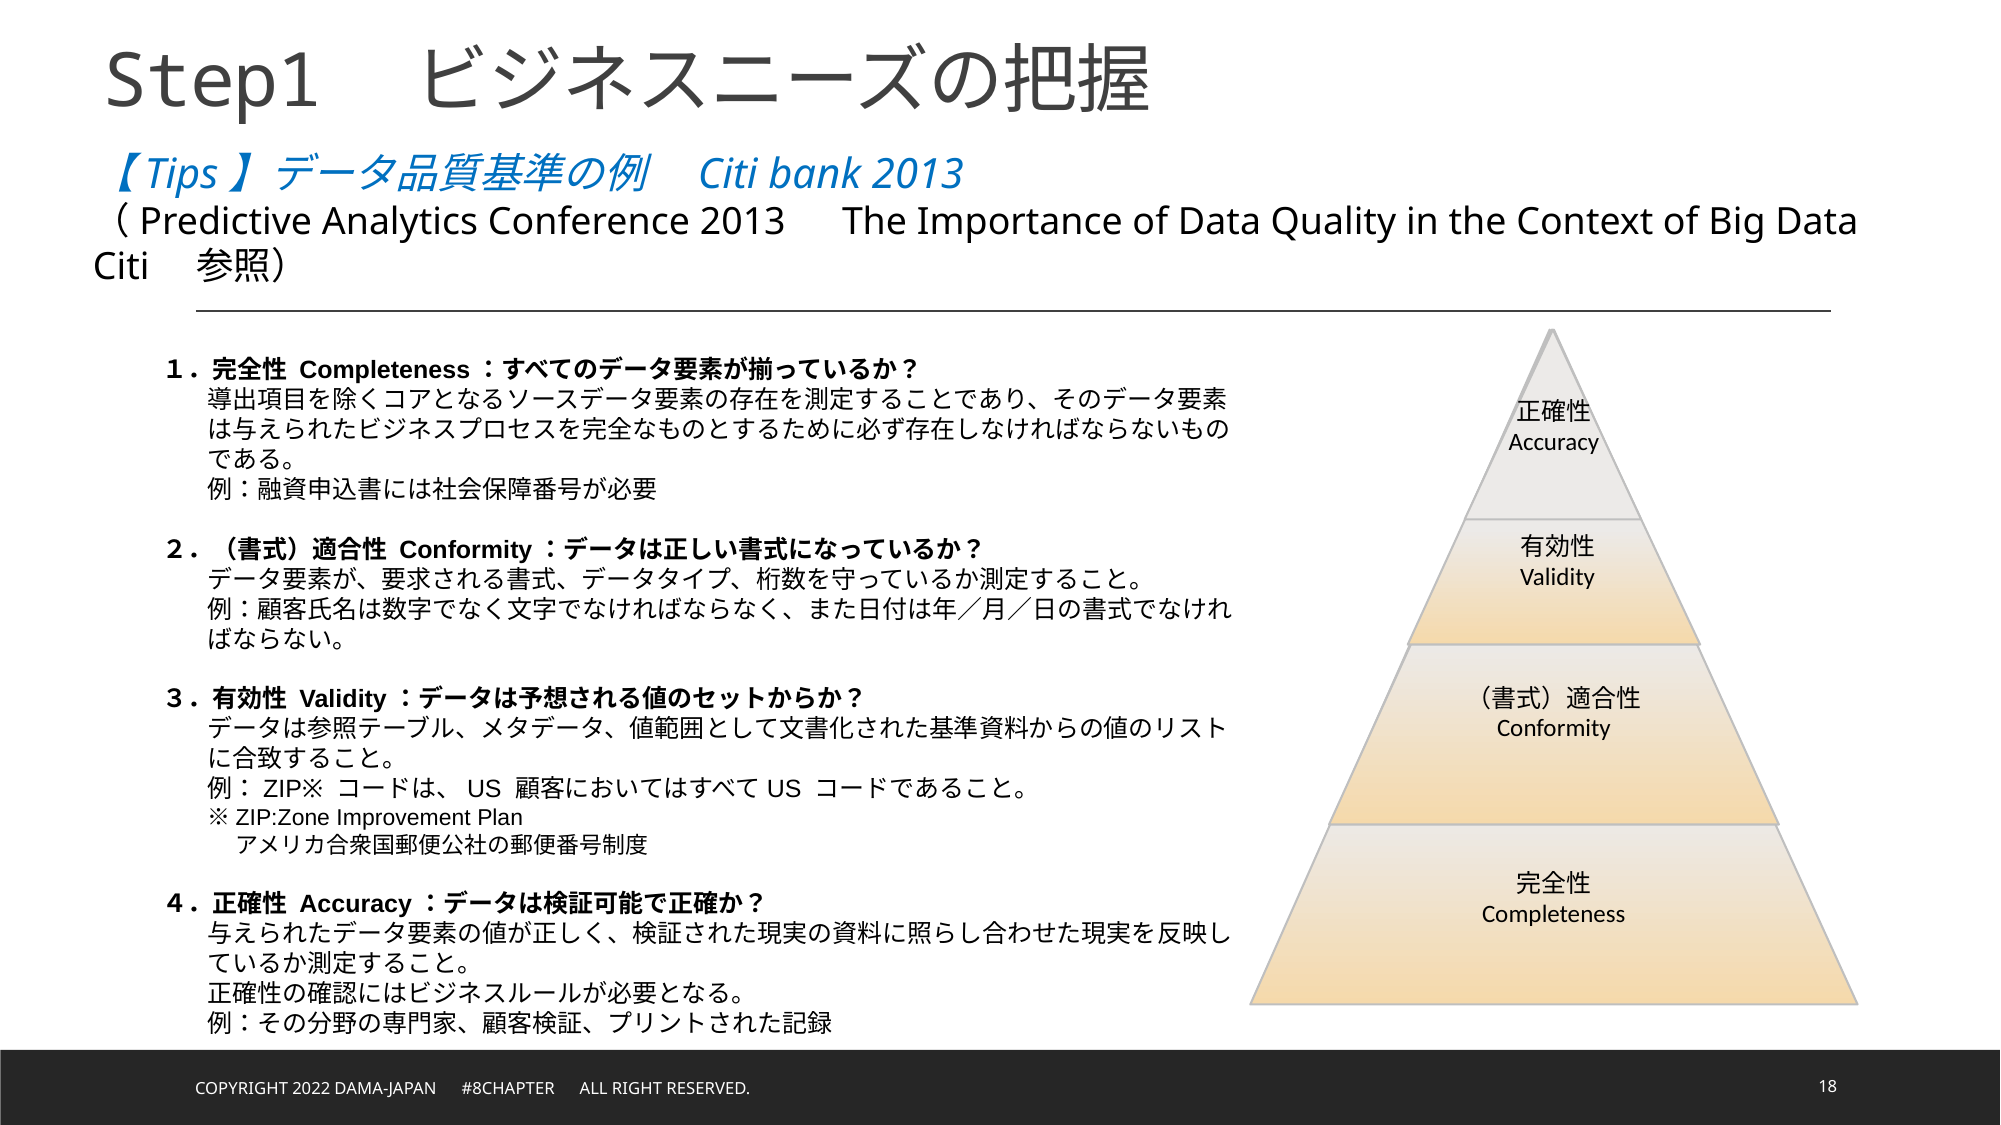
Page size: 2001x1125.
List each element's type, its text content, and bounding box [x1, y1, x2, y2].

slide_number 18 [1803, 1057, 1932, 1118]
footer Copyright 2022 DAMA-JAPAN #8chapter All right reserved. [180, 1057, 1299, 1118]
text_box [1249, 329, 1859, 1006]
text_box Step1 ビジネスニーズの把握 [87, 47, 1830, 130]
text_box １．完全性 Completeness：すべてのデータ要素が揃っているか？ 導出項目を除くコアとなるソースデータ要素の存在を測定することであり、そのデータ要素は与えられたビジネスプロセスを完全なものとするために必ず存在しなければならないものである。 例：融資申込書には社会保障番号が必要 ２．（書式）適合性 Conformity：データは正しい書式になっているか？ データ要素が、要求される書式、データタイプ、桁数を守っているか測定すること。 例：顧客氏名は数字でなく文字でなければならなく、また日付は年／月／日の書式でなければならない。 ３．有効性 Validity：データは予想される値のセットからか？ データは参照テーブル、メタデータ、値範囲として文書化された基準資料からの値のリストに合致すること。 例：ZIP※ コードは、US 顧客においてはすべてUS コードであること。 ※ZIP:Zone Improvement Plan アメリカ合衆国郵便公社の郵便番号制度 ４．正確性 Accuracy：データは検証可能で正確か？ 与えられたデータ要素の値が正しく、検証された現実の資料に照らし合わせた現実を反映しているか測定すること。 正確性の確認にはビジネスルールが必要となる。 例：その分野の専門家、顧客検証、プリントされた記録 [147, 346, 1258, 1045]
text_box 【Tips】データ品質基準の例 Citi bank 2013 （Predictive Analytics Conference 2013 The Importance of Data Quality in the Context of Big Data Citi 参照） [78, 139, 1922, 295]
